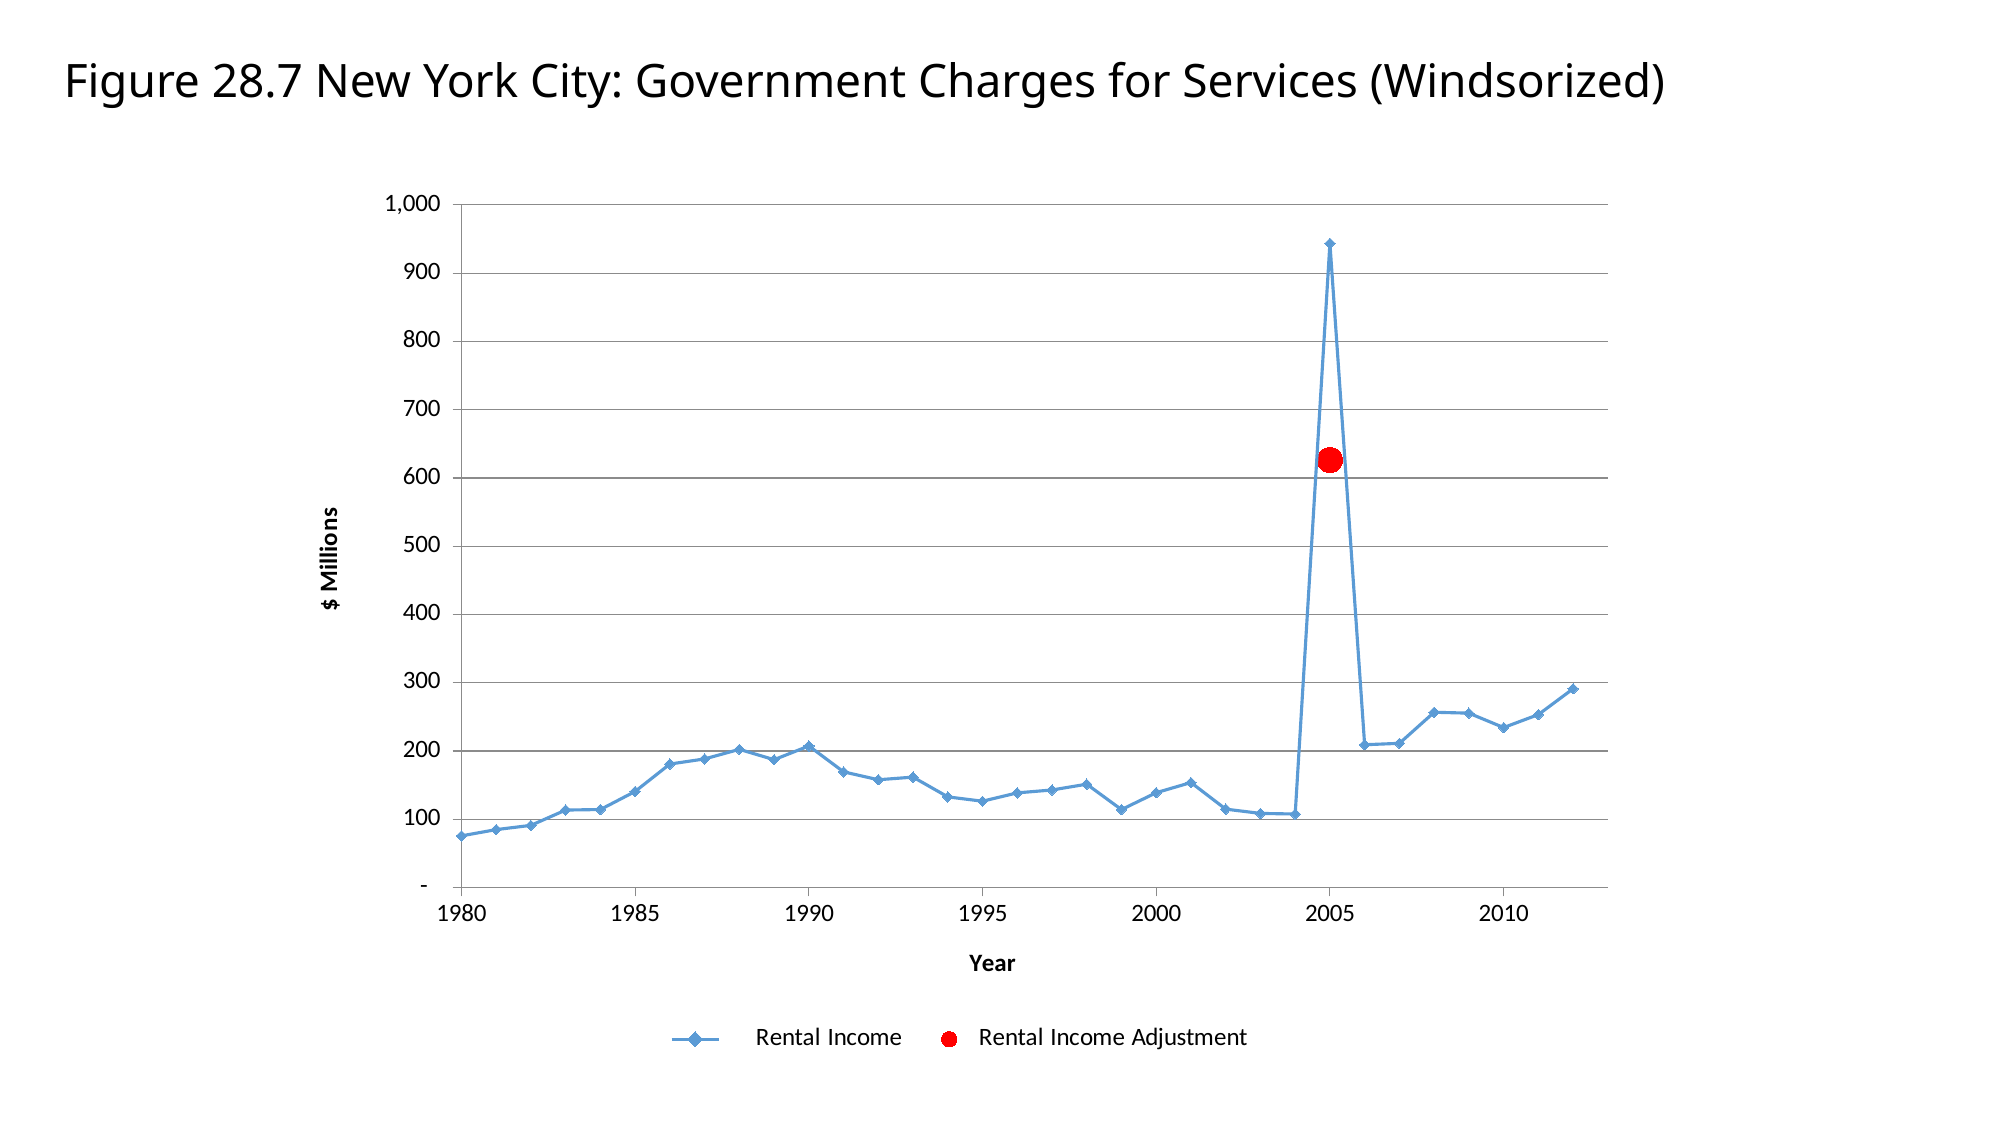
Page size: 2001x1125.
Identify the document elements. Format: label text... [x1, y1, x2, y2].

title Figure 28.7 New York City: Government Charges for Services (Windsorized) [48, 35, 1952, 130]
chart [284, 174, 1635, 1058]
